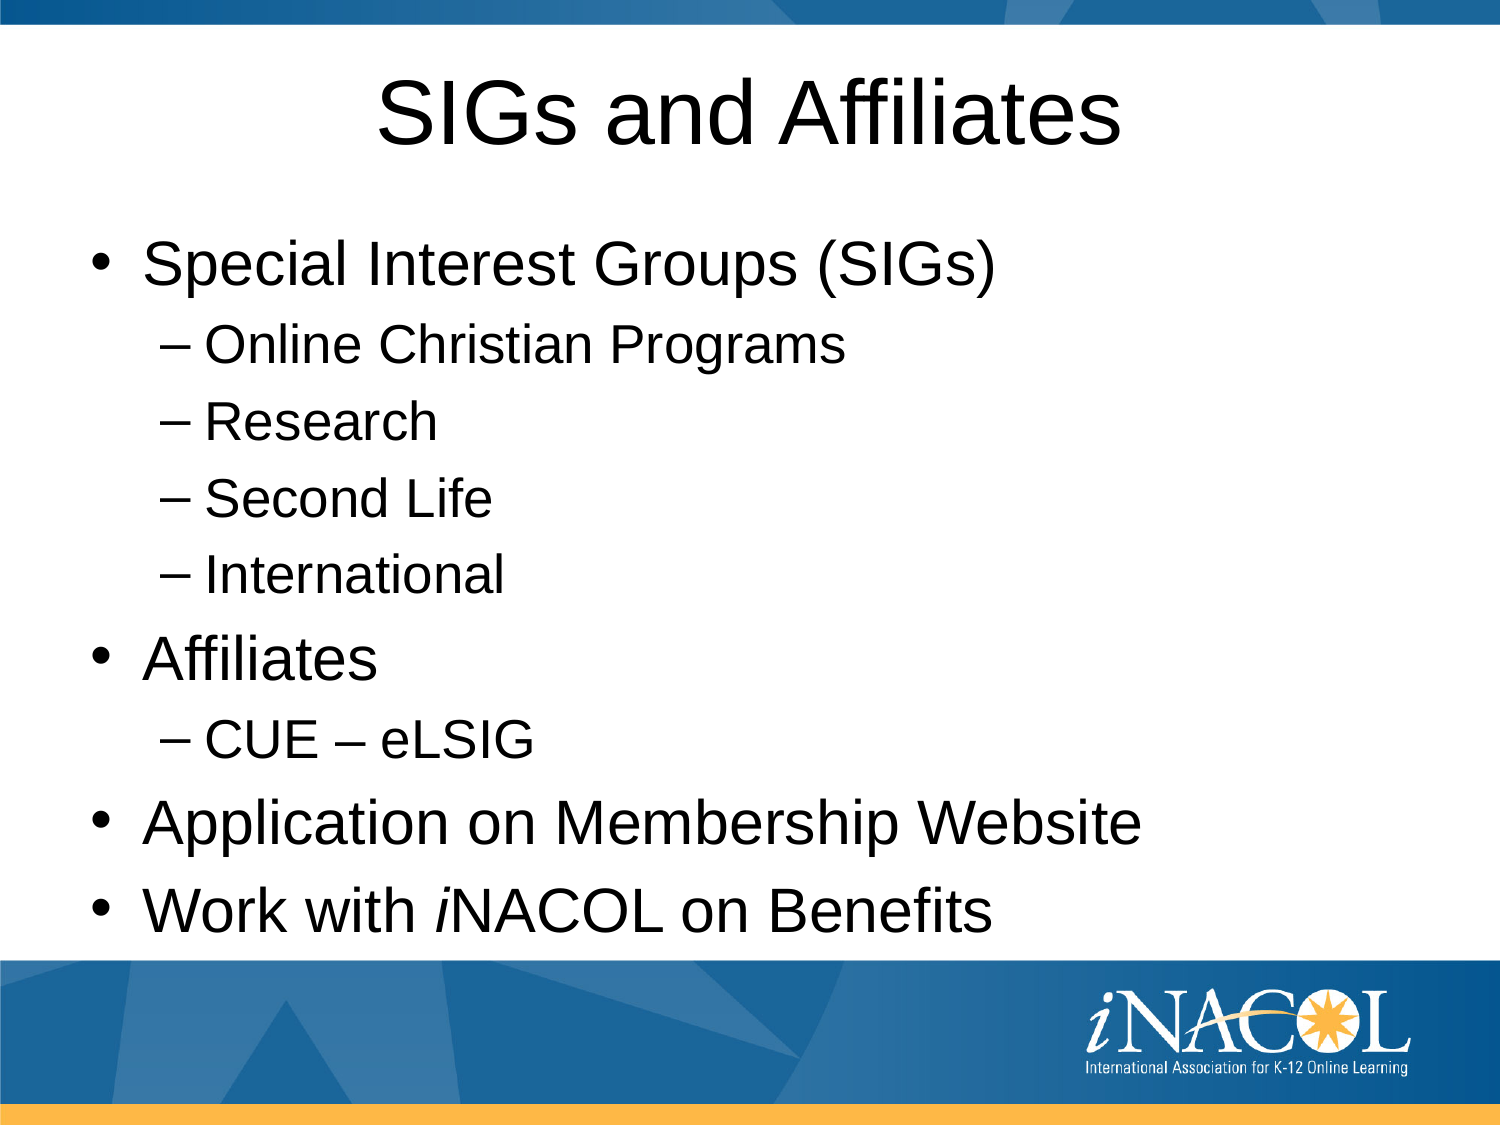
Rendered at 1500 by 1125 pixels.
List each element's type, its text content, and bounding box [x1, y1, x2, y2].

list Special Interest Groups (SIGs) Online Christian Programs Research Second Life International Affiliates CUE – eLSIG Application on Membership Website Work with iNACOL on Benefits [75, 215, 1425, 958]
picture [0, 0, 1500, 1125]
title SIGs and Affiliates [75, 45, 1425, 215]
